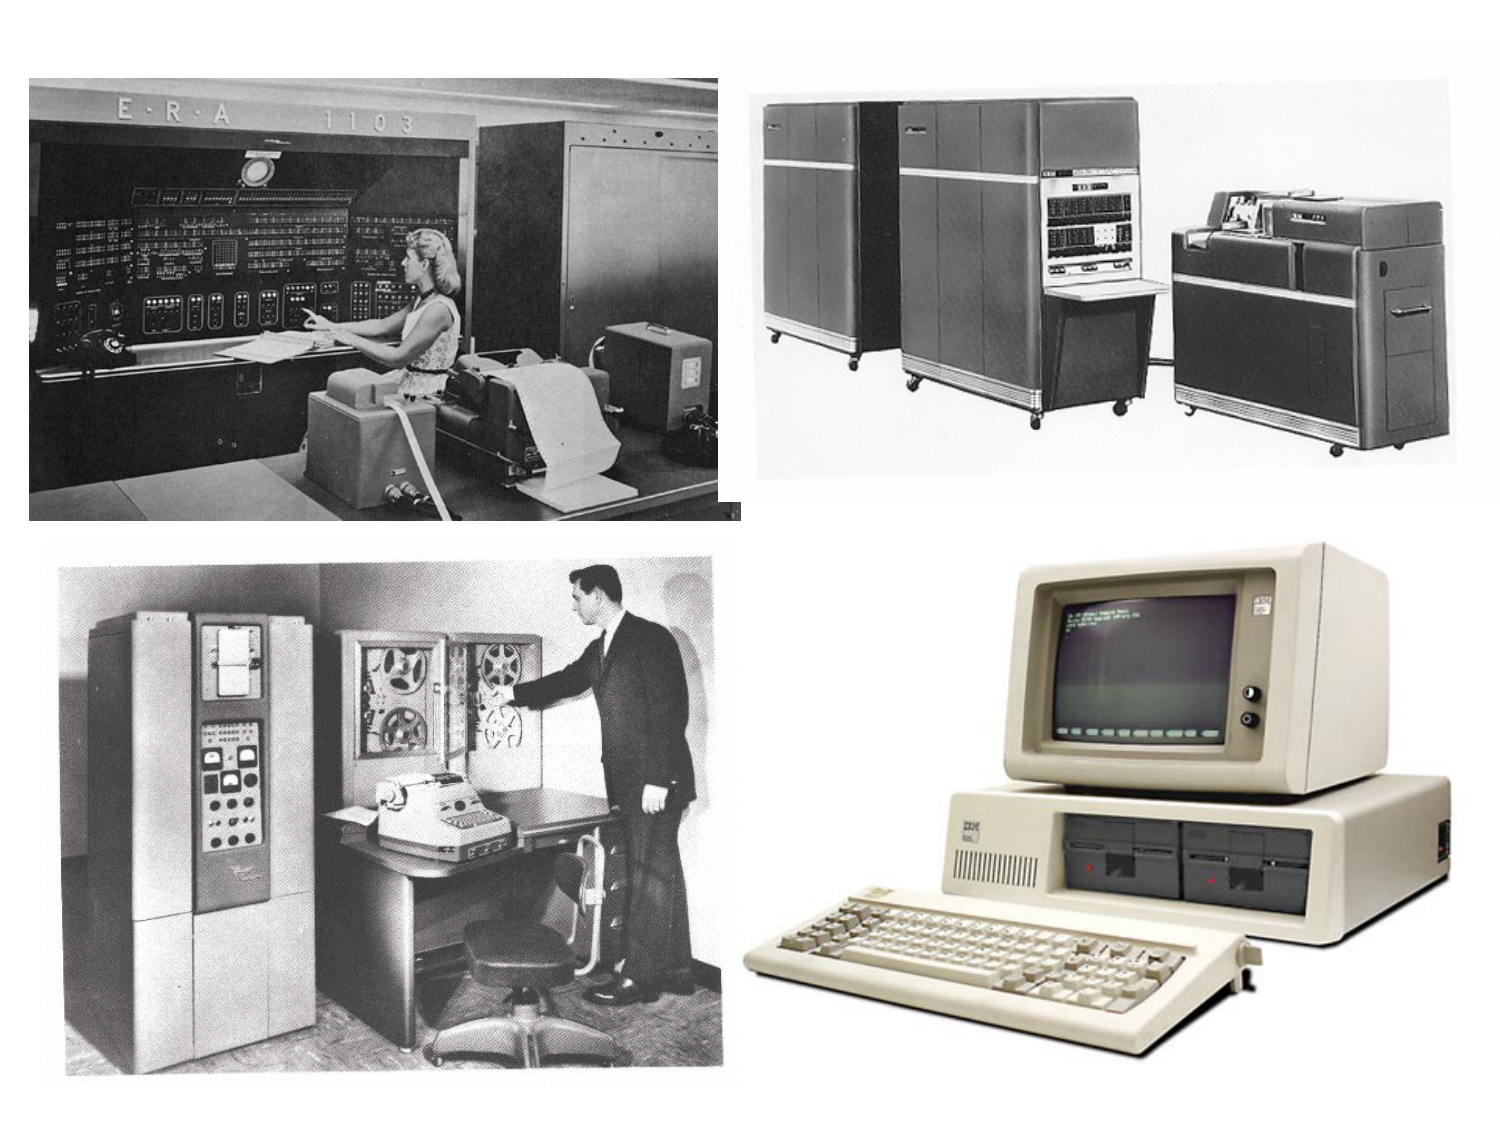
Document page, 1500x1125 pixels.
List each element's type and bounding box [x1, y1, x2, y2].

picture [29, 42, 1500, 521]
picture [40, 536, 1459, 1087]
